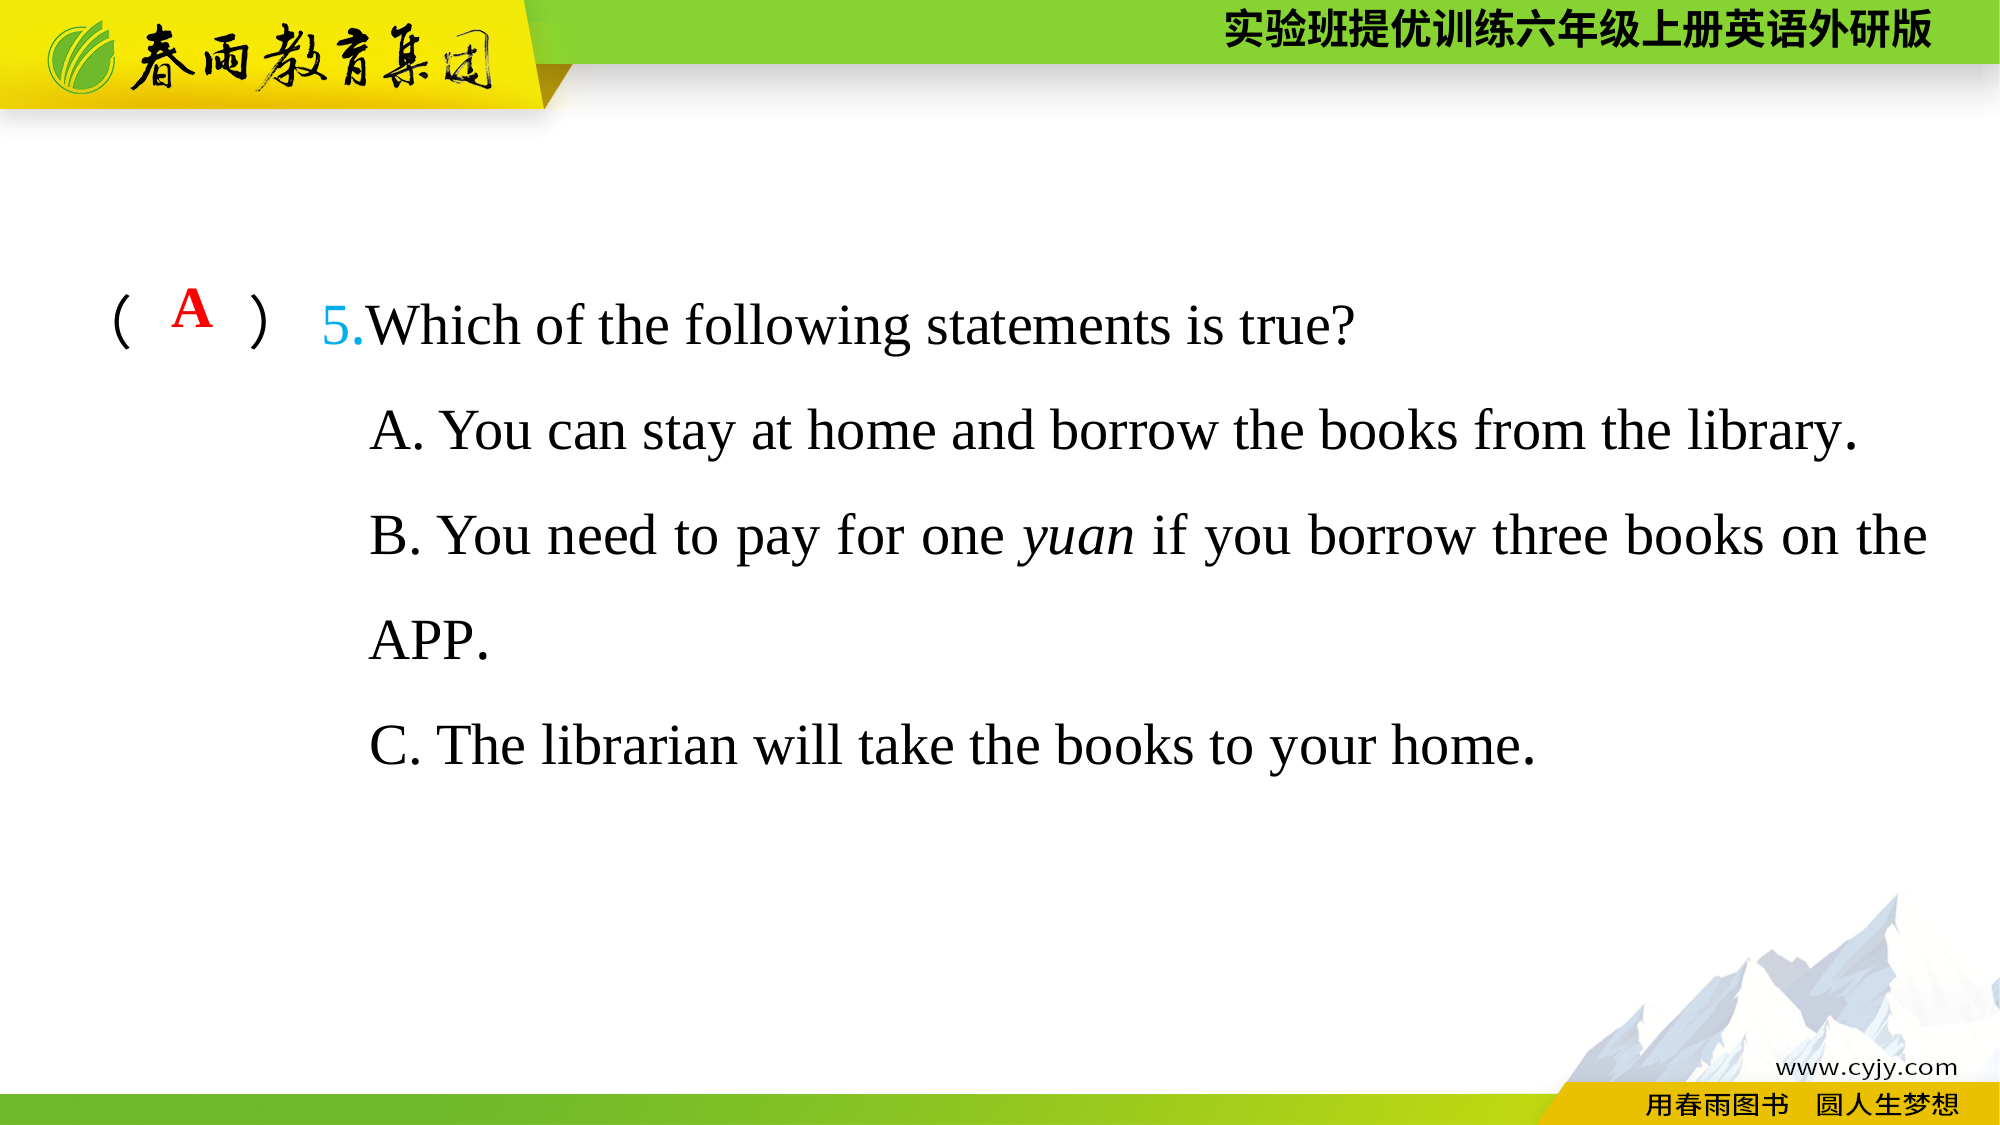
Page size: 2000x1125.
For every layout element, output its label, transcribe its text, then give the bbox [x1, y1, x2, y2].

list （ ）5.Which of the following statements is true? A. You can stay at home and borrow the books from the library. B. You need to pay for one yuan if you borrow three books on the APP. C. The librarian will take the books to your home. [59, 243, 1944, 776]
picture [0, 0, 2000, 1125]
text_box A [156, 261, 255, 347]
